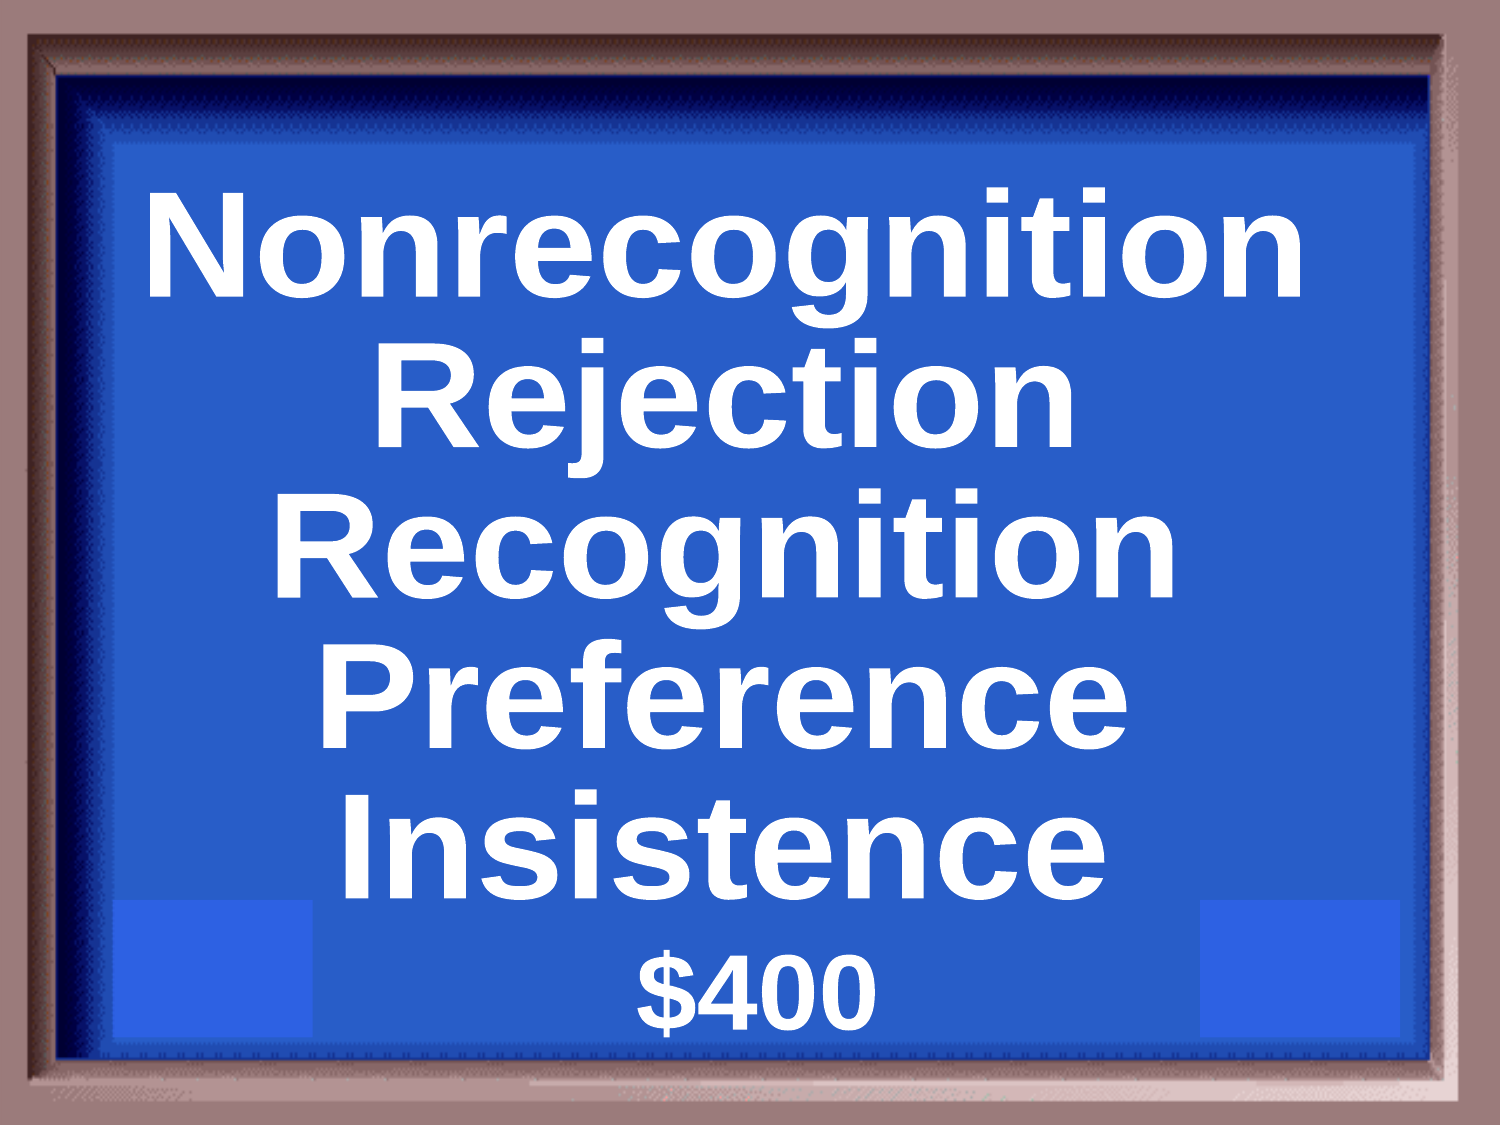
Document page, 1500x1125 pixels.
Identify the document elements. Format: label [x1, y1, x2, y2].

text_box [112, 899, 313, 1038]
text_box [1200, 899, 1401, 1038]
picture [0, 0, 1500, 1125]
